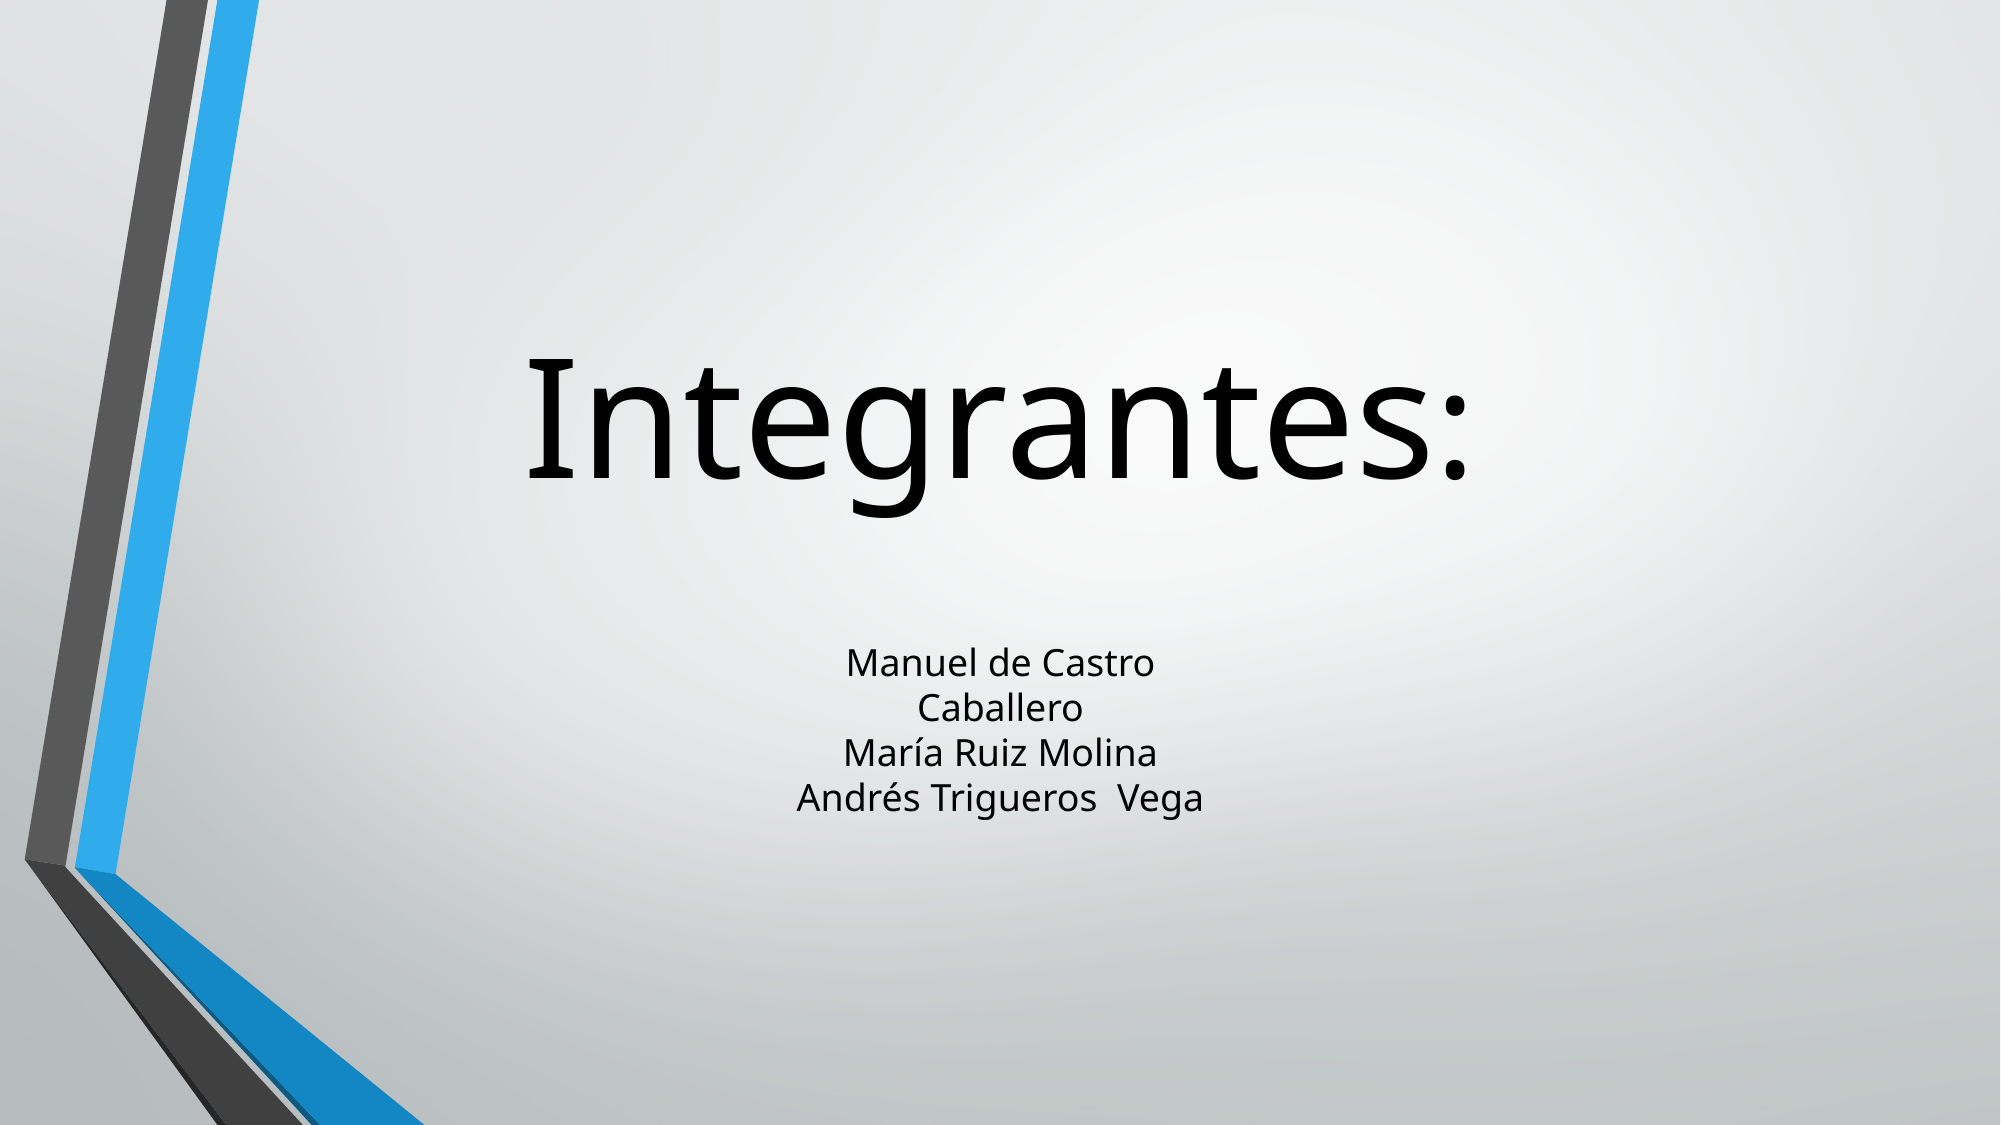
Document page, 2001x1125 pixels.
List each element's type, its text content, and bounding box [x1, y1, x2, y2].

text_box Manuel de Castro Caballero María Ruiz Molina Andrés Trigueros Vega [767, 631, 1234, 827]
title Integrantes: [249, 105, 1750, 700]
